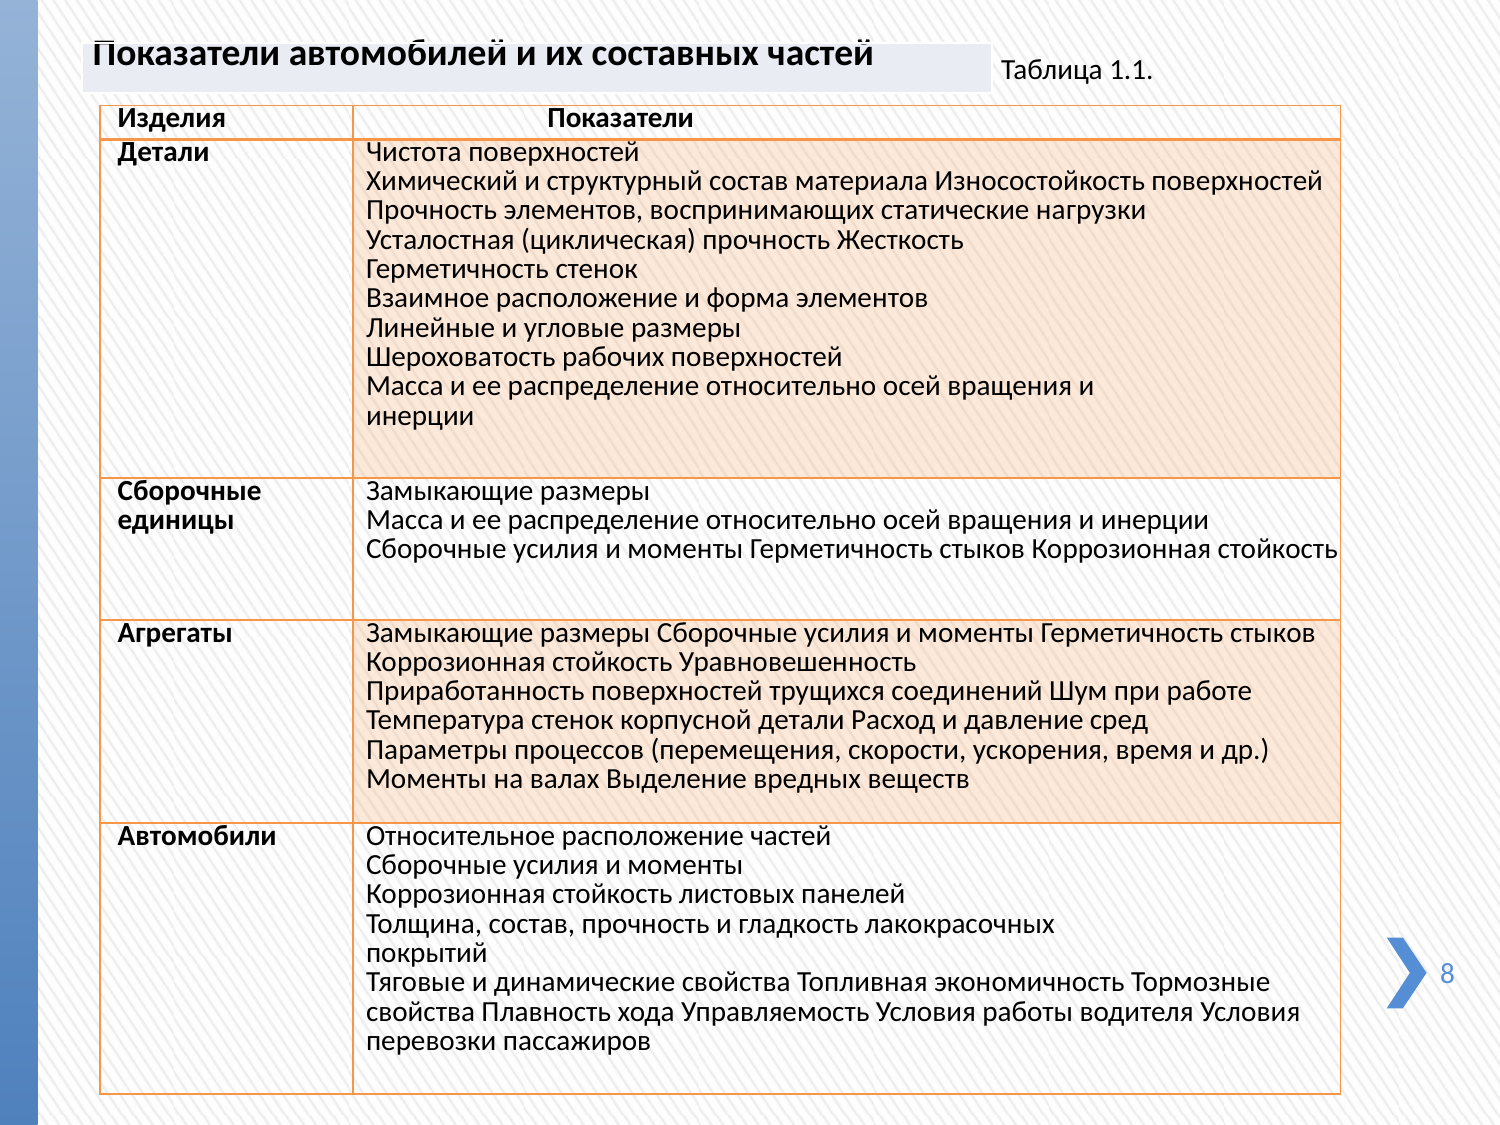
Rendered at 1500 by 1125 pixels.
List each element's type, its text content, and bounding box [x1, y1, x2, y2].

table_header Изделия [101, 106, 352, 138]
table_cell Чистота поверхностей Химический и структурный состав материала Износостойкость поверхностей Прочность элементов, воспринимающих статические на­грузки Усталостная (циклическая) прочность Жесткость Герметичность стенок Взаимное расположение и форма элементов Линейные и угловые размеры Шероховатость рабочих поверхностей Масса и ее распределение относительно осей вращения и инерции [354, 141, 1340, 477]
table_header Показатели автомобилей и их составных частей [83, 44, 991, 92]
slide_number 8 [1425, 941, 1488, 1002]
text_box Таблица 1.1. [993, 42, 1270, 93]
table_cell Автомобили [101, 824, 352, 1093]
table_cell Замыкающие размеры Масса и ее распределение относительно осей вращения и инерции Сборочные усилия и моменты Герметичность стыков Коррозионная стойкость [354, 479, 1340, 619]
table_cell Детали [101, 141, 352, 477]
table_cell Относительное расположение частей Сборочные усилия и моменты Коррозионная стойкость листовых панелей Толщина, состав, прочность и гладкость лакокрасочных покрытий Тяговые и динамические свойства Топливная экономичность Тормозные свойства Плавность хода Управляемость Условия работы водителя Условия перевозки пассажиров [354, 824, 1340, 1093]
table_cell Замыкающие размеры Сборочные усилия и моменты Герметичность стыков Коррозионная стойкость Уравновешенность Приработанность поверхностей трущихся соединений Шум при работе Температура стенок корпусной детали Расход и давление сред Параметры процессов (перемещения, скорости, ускорения, время и др.) Моменты на валах Выделение вредных веществ [354, 621, 1340, 822]
table_cell Агрегаты [101, 621, 352, 822]
table_header Показатели [354, 106, 1340, 138]
table_cell Сборочные единицы [101, 479, 352, 619]
